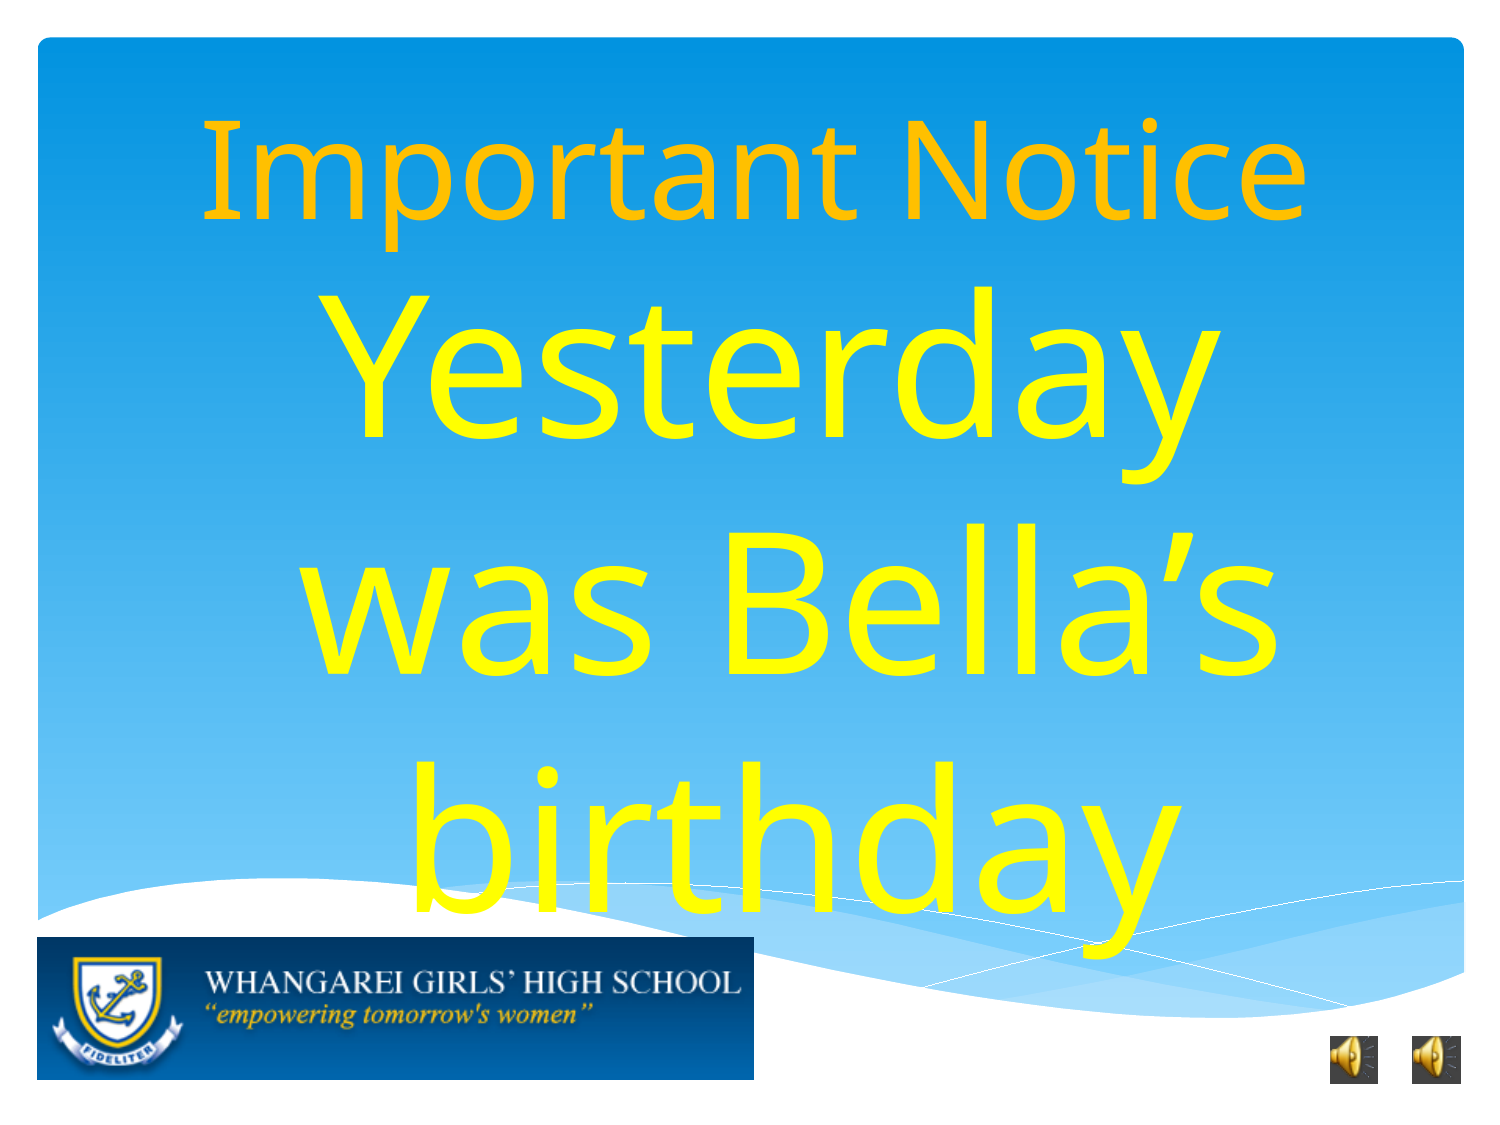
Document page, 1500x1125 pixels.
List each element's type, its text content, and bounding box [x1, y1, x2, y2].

picture [1411, 1034, 1462, 1086]
text_box Important Notice [149, 37, 1362, 255]
text_box Yesterday was Bella’s birthday [149, 231, 1391, 963]
picture [37, 937, 754, 1080]
picture [1328, 1034, 1380, 1086]
